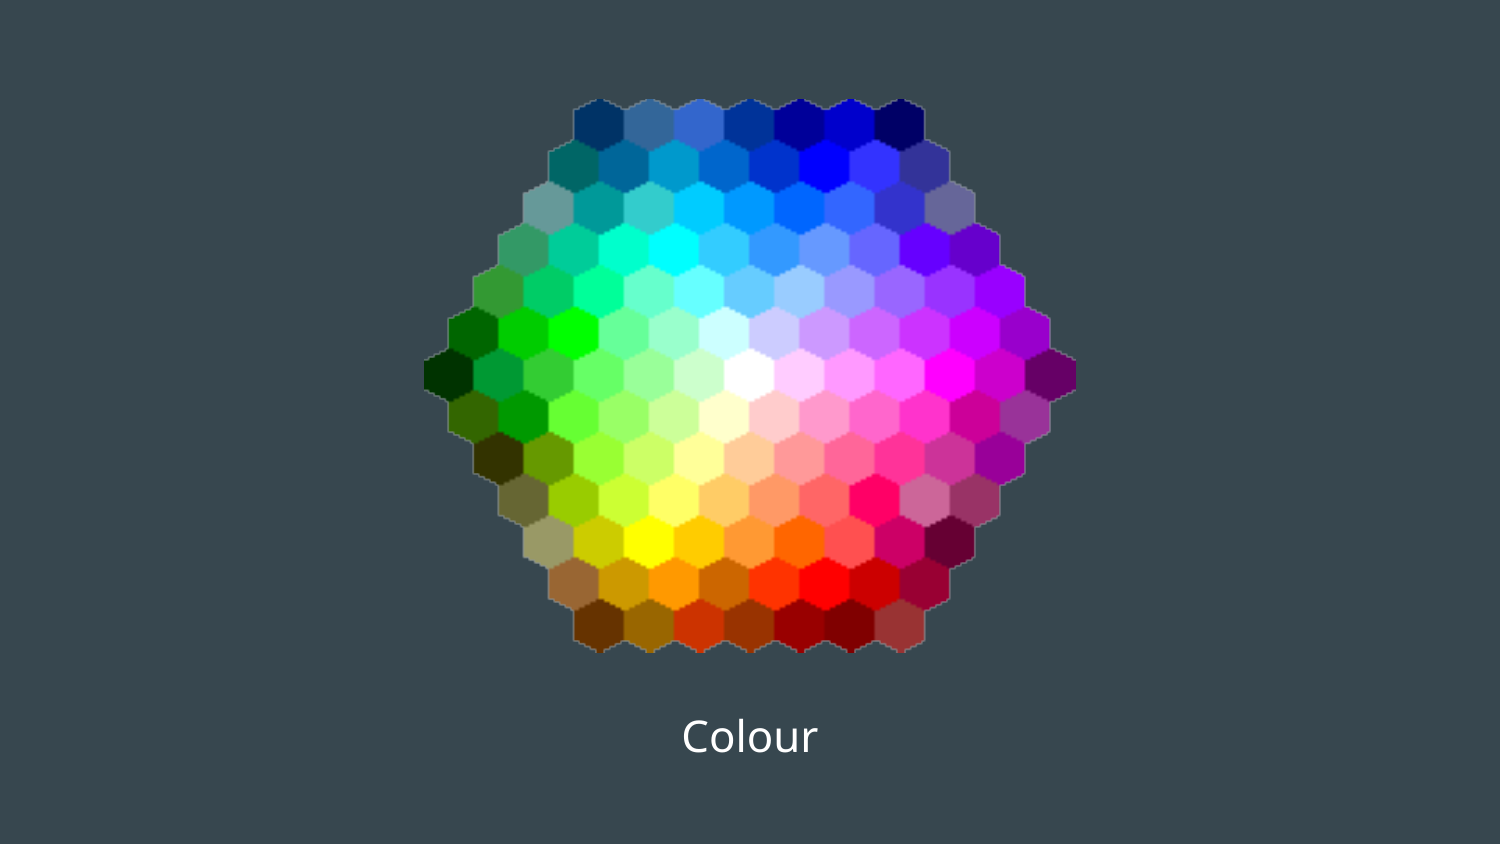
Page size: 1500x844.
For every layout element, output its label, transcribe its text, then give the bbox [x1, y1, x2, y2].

list Colour [257, 685, 1242, 785]
picture [424, 99, 1076, 654]
